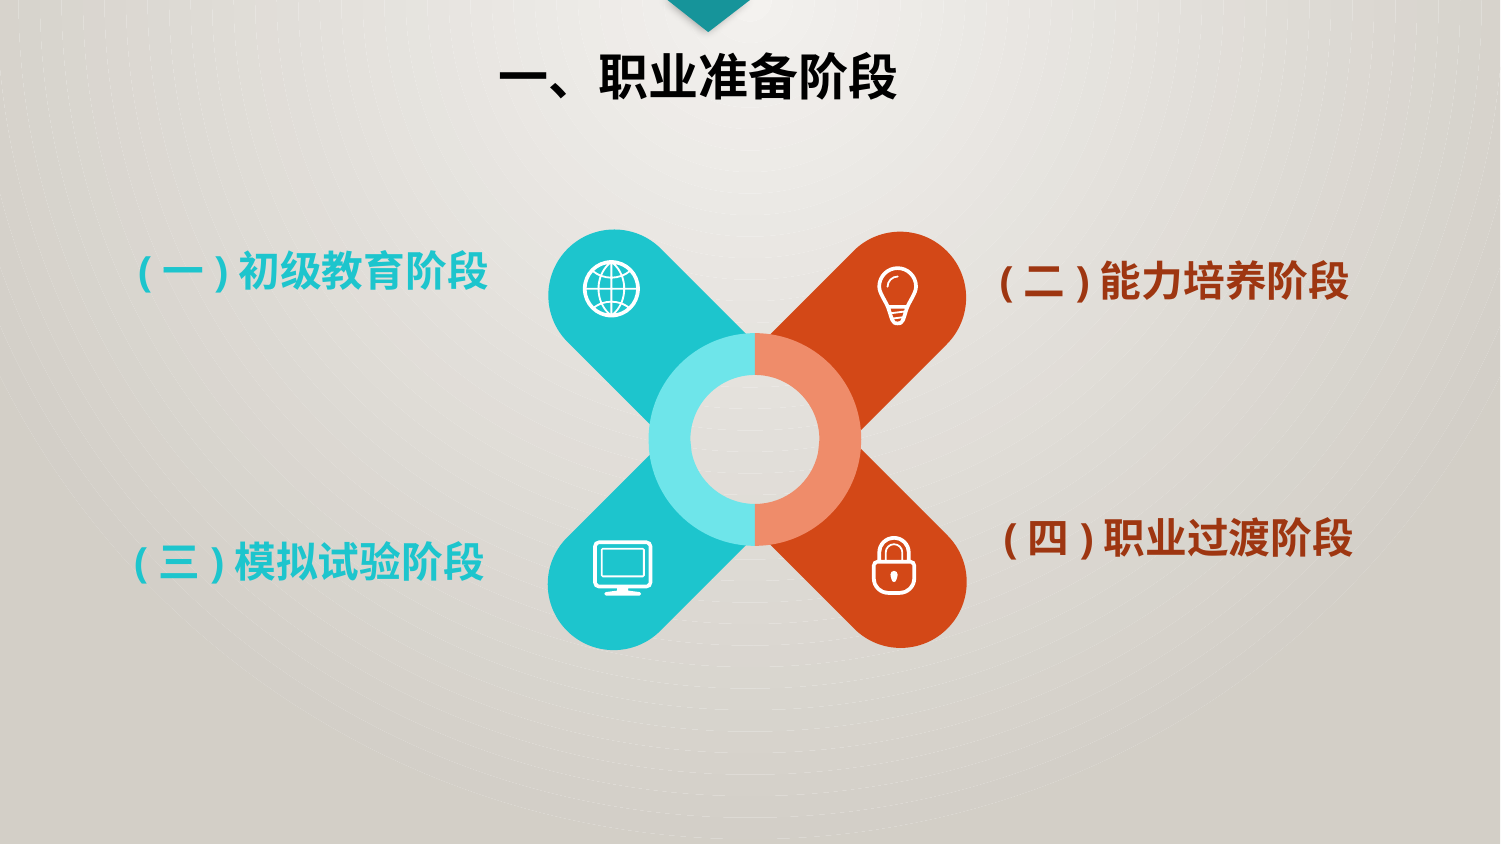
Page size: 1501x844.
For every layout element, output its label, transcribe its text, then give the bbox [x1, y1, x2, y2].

text_box [648, 443, 754, 546]
text_box [754, 443, 862, 546]
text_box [871, 535, 917, 595]
text_box (一)初级教育阶段 [109, 212, 504, 303]
text_box [648, 333, 754, 443]
text_box (三)模拟试验阶段 [105, 503, 500, 594]
text_box [770, 231, 967, 431]
text_box (四)职业过渡阶段 [988, 503, 1398, 569]
text_box [770, 448, 967, 648]
text_box [547, 455, 746, 651]
text_box [582, 260, 640, 318]
text_box [548, 229, 746, 424]
text_box 一、职业准备阶段 [483, 37, 917, 113]
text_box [593, 540, 653, 596]
text_box [665, 0, 752, 34]
text_box (二)能力培养阶段 [984, 222, 1388, 313]
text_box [877, 266, 918, 326]
text_box [754, 333, 862, 443]
